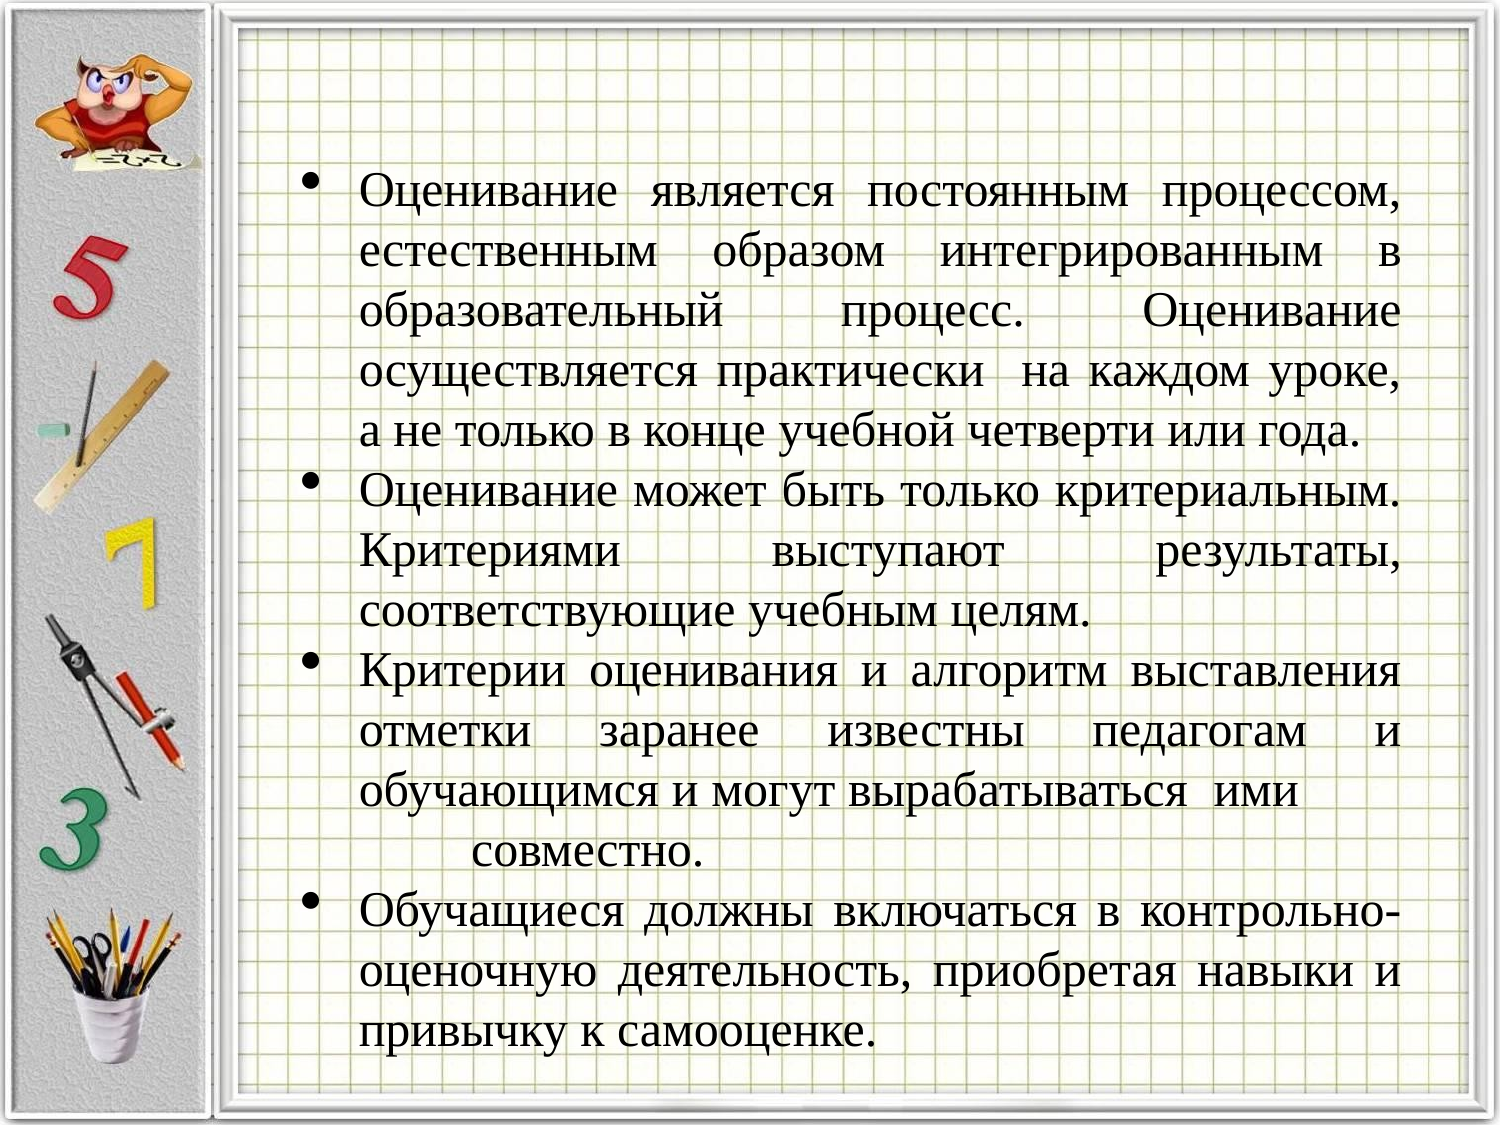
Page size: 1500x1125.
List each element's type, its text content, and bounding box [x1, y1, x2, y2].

text_box Оценивание является постоянным процессом, естественным образом интегрированным в образовательный процесс. Оценивание осуществляется практически на каждом уроке, а не только в конце учебной четверти или года. Оценивание может быть только критериальным. Критериями выступают результаты, соответствующие учебным целям. Критерии оценивания и алгоритм выставления отметки заранее известны педагогам и обучающимся и могут вырабатываться ими совместно. Обучащиеся должны включаться в контрольно-оценочную деятельность, приобретая навыки и привычку к самооценке. [302, 154, 1402, 1057]
picture [0, 0, 1500, 1125]
